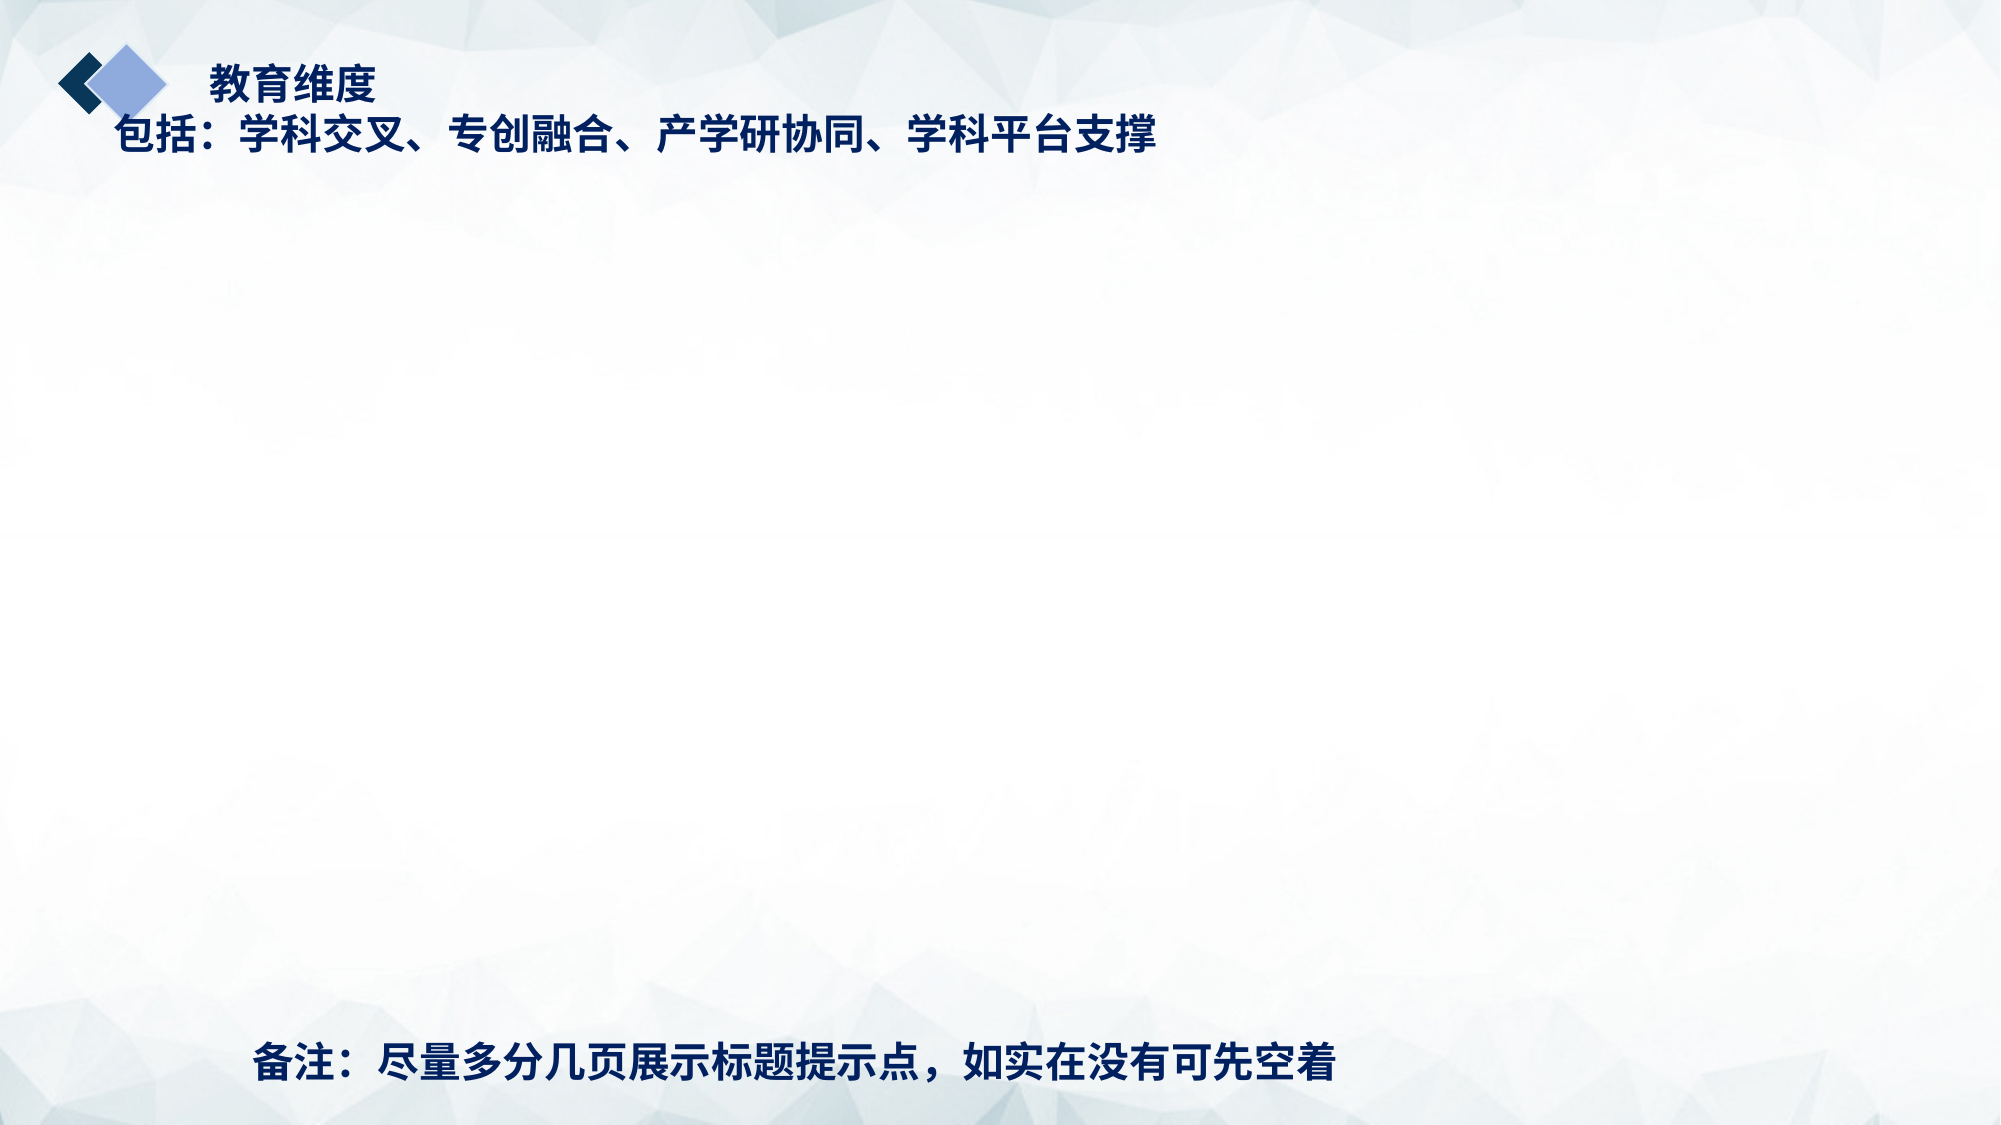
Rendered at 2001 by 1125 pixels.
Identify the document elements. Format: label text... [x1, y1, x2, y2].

picture [0, 0, 2001, 1125]
text_box 教育维度 包括：学科交叉、专创融合、产学研协同、学科平台支撑 [0, 50, 1173, 166]
text_box [117, 41, 136, 50]
text_box 备注：尽量多分几页展示标题提示点，如实在没有可先空着 [237, 1028, 1629, 1094]
